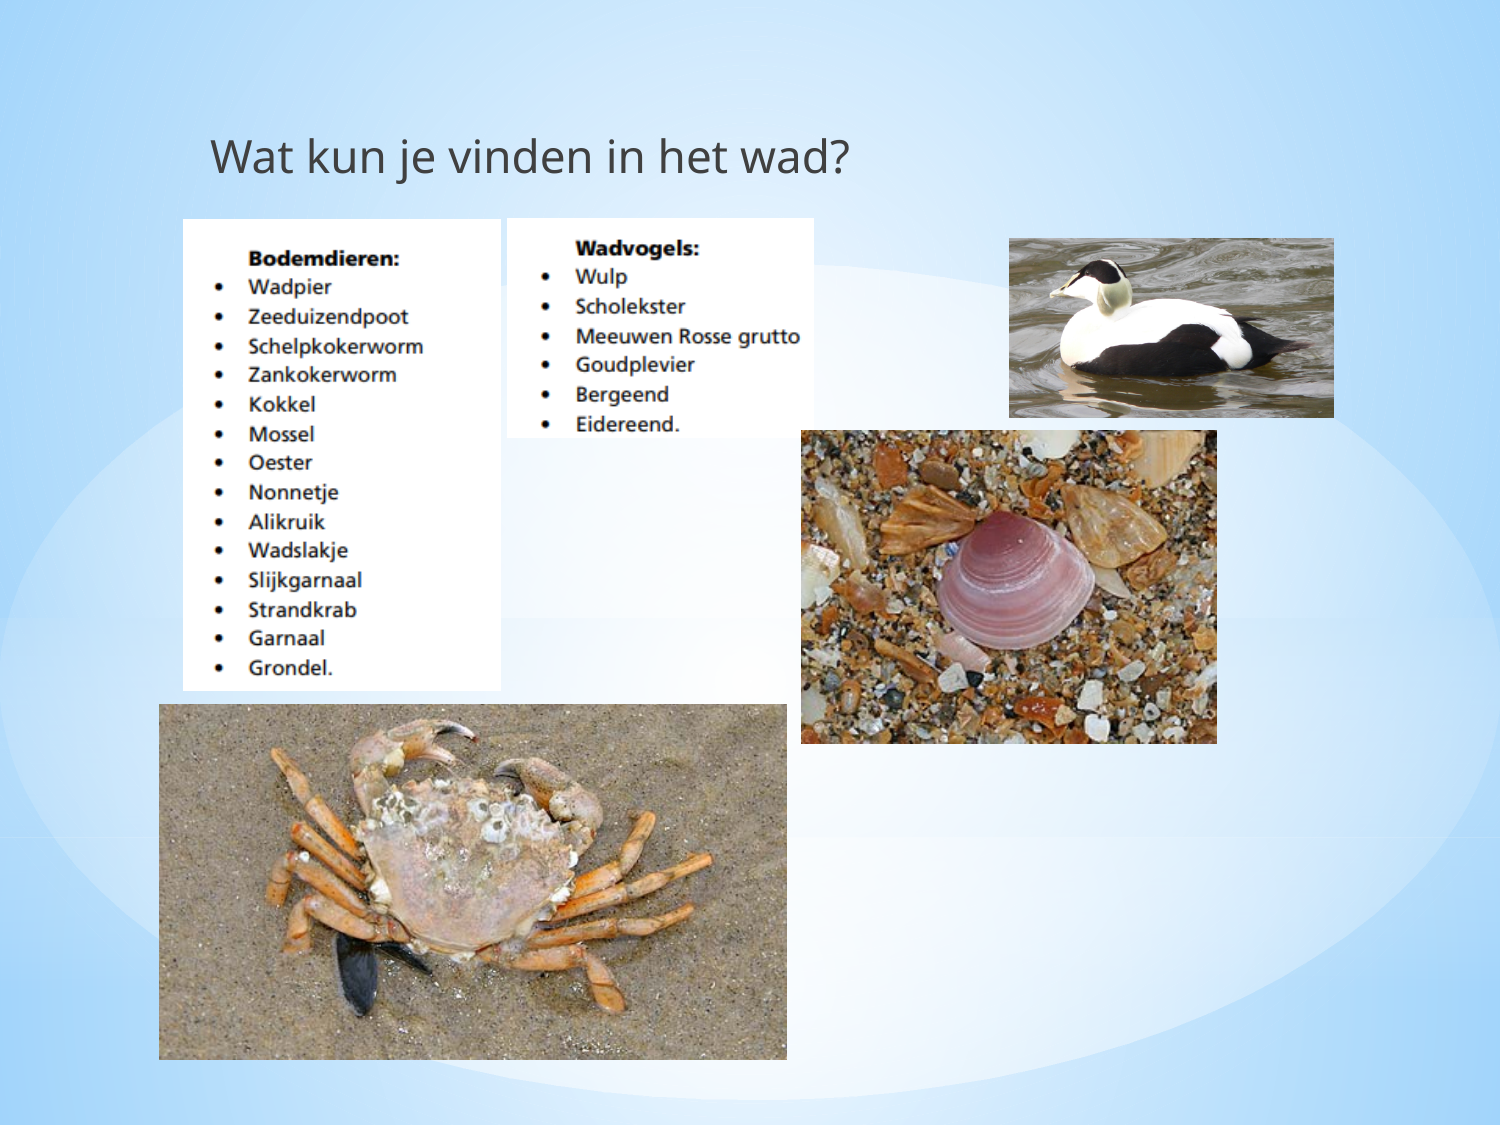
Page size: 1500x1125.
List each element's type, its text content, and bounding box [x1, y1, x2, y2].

list Wat kun je vinden in het wad? [187, 120, 1238, 690]
picture [507, 218, 1218, 744]
picture [1008, 238, 1334, 418]
picture [182, 219, 501, 691]
picture [159, 703, 787, 1060]
